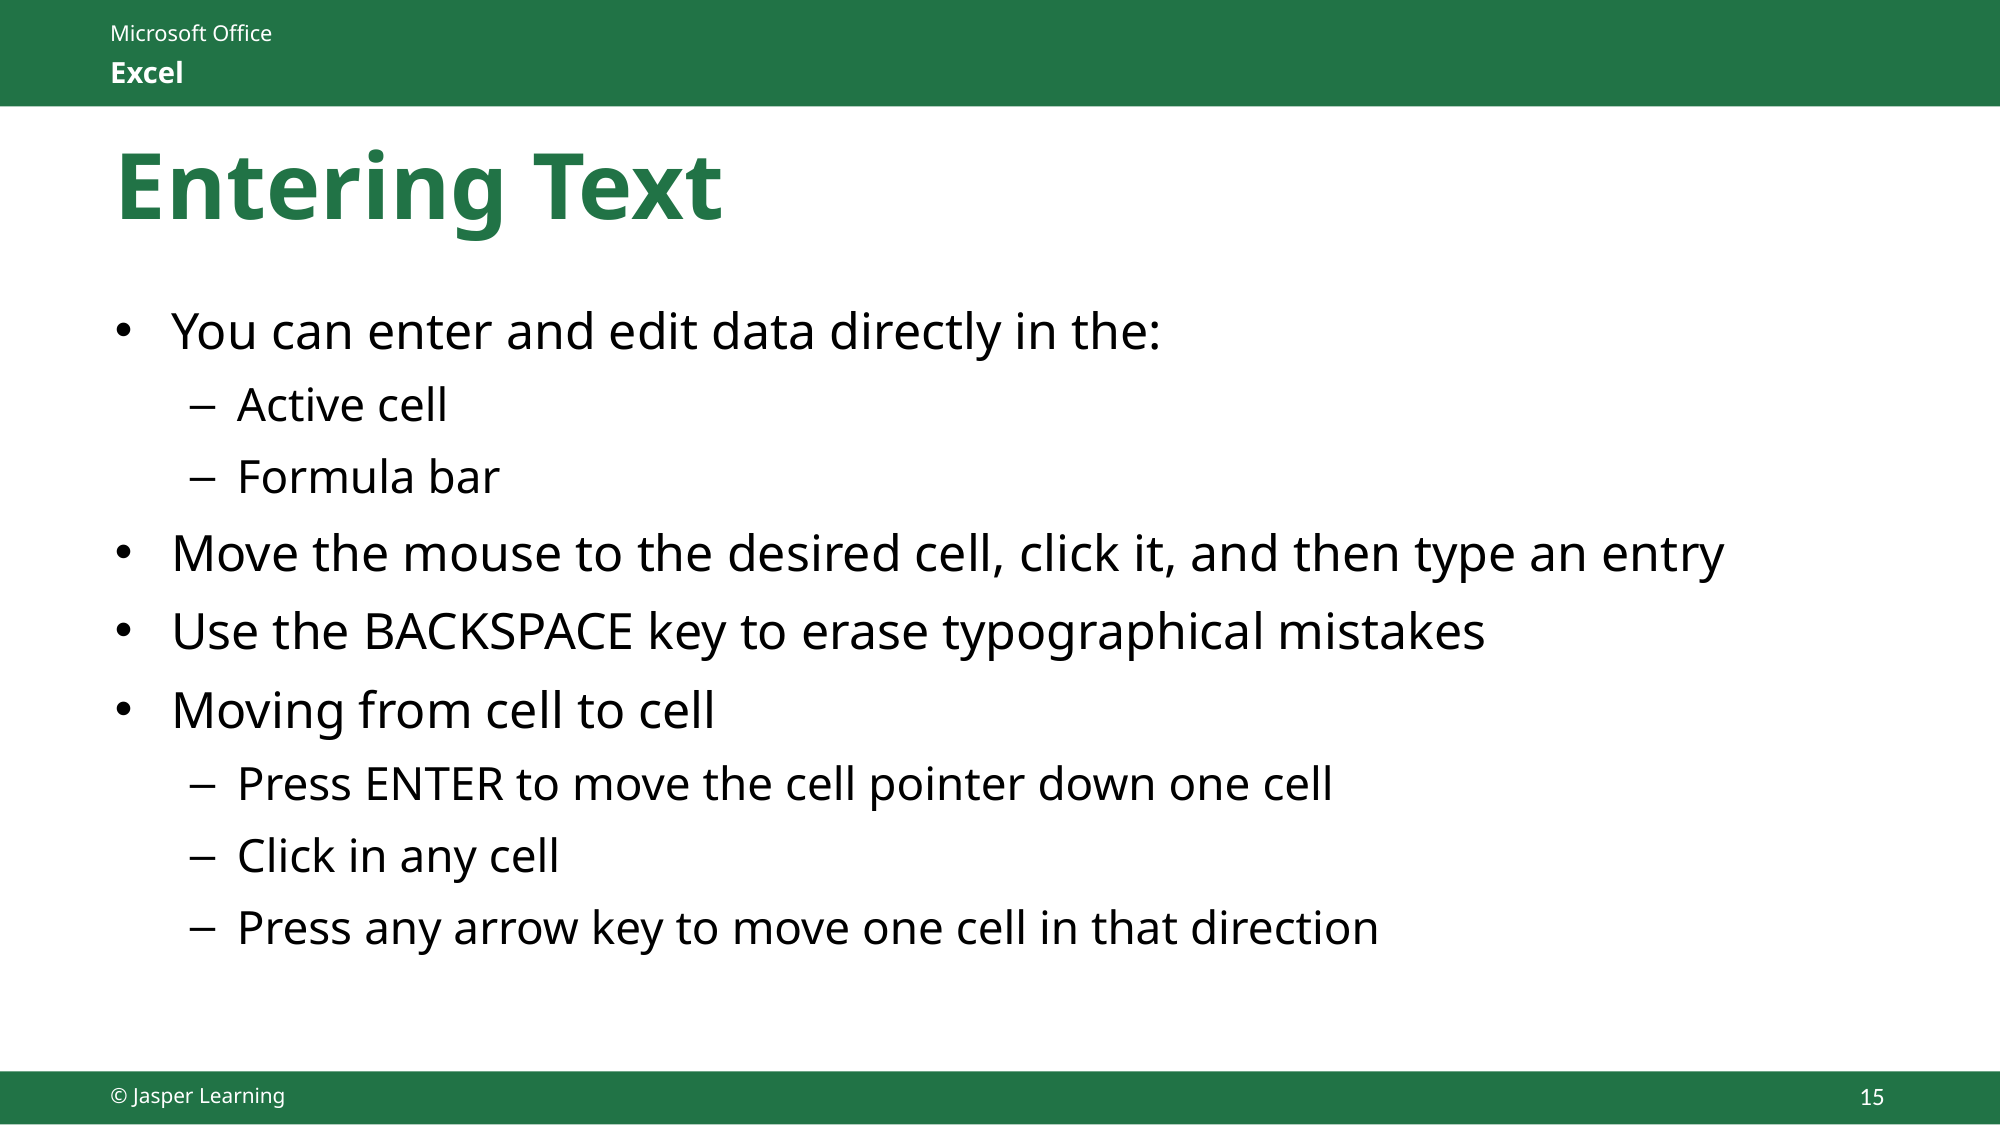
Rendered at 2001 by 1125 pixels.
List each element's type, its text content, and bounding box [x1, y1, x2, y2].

footer © Jasper Learning [95, 1065, 729, 1125]
title Entering Text [99, 118, 1866, 248]
list You can enter and edit data directly in the: Active cell Formula bar Move the mouse to the desired cell, click it, and then type an entry Use the BACKSPACE key to erase typographical mistakes Moving from cell to cell Press ENTER to move the cell pointer down one cell Click in any cell Press any arrow key to move one cell in that direction [99, 283, 1900, 1026]
slide_number 15 [1433, 1065, 1900, 1125]
